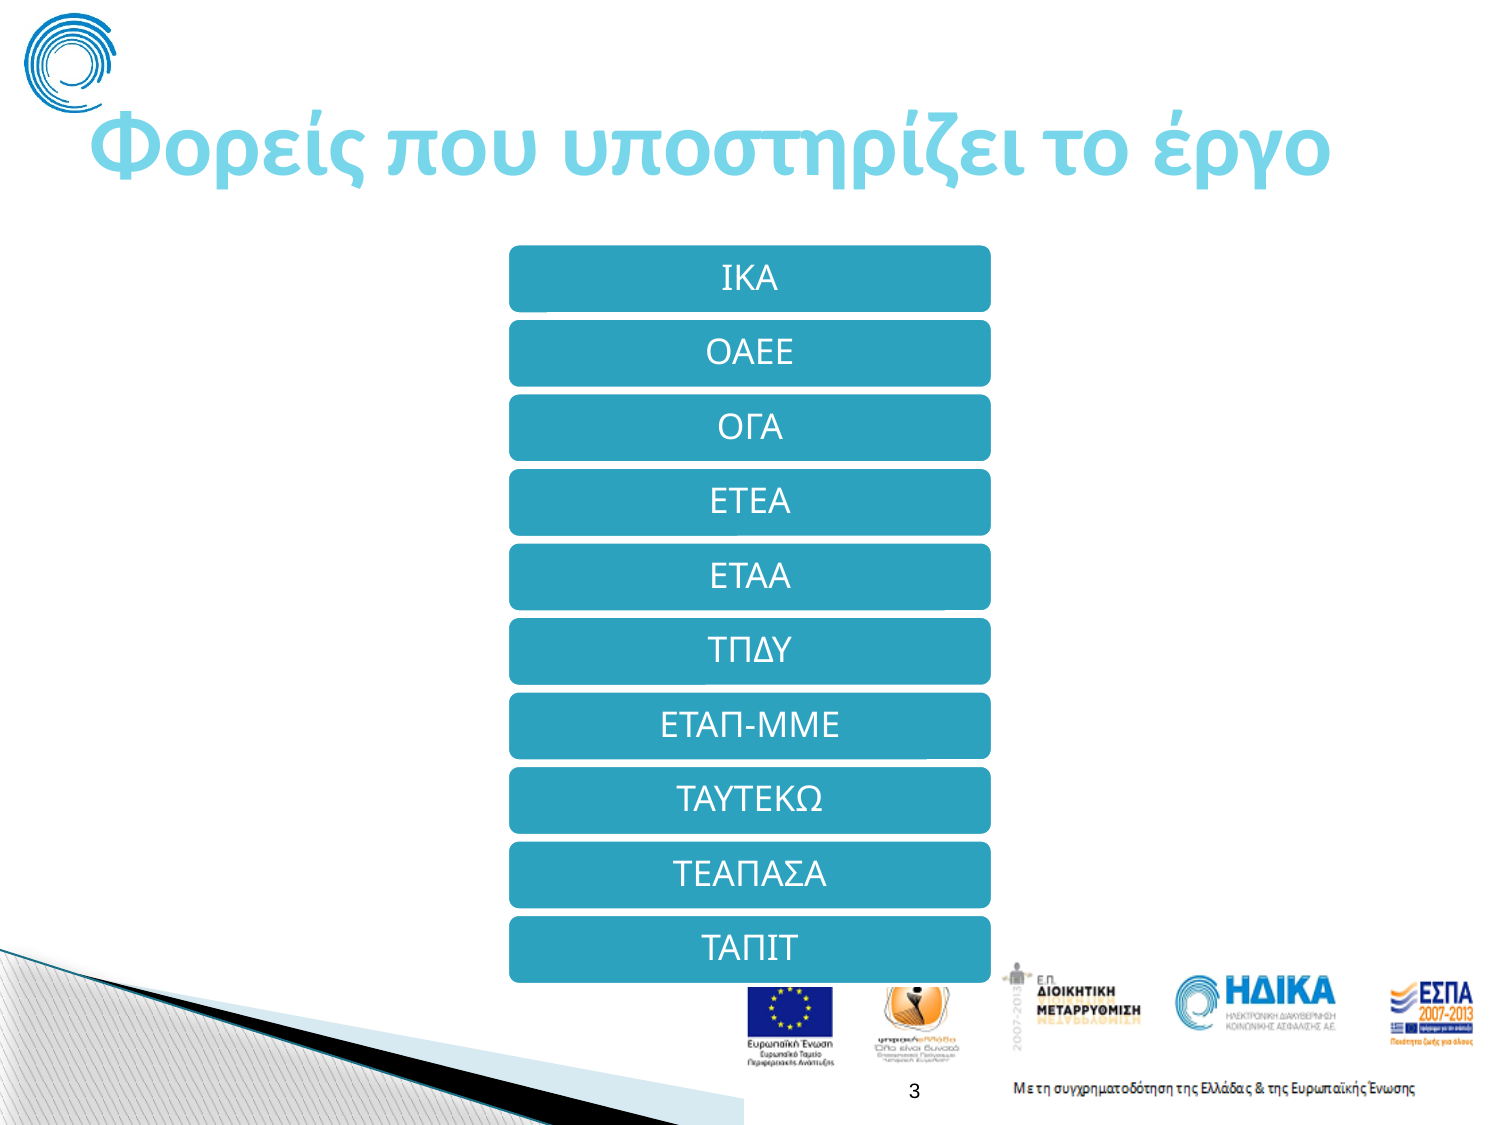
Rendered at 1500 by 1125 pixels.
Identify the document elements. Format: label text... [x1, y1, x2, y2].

picture [744, 960, 1500, 1125]
title Φορείς που υποστηρίζει το έργο [75, 45, 1425, 233]
picture [24, 12, 125, 113]
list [74, 242, 1426, 986]
slide_number 3 [875, 1050, 936, 1110]
